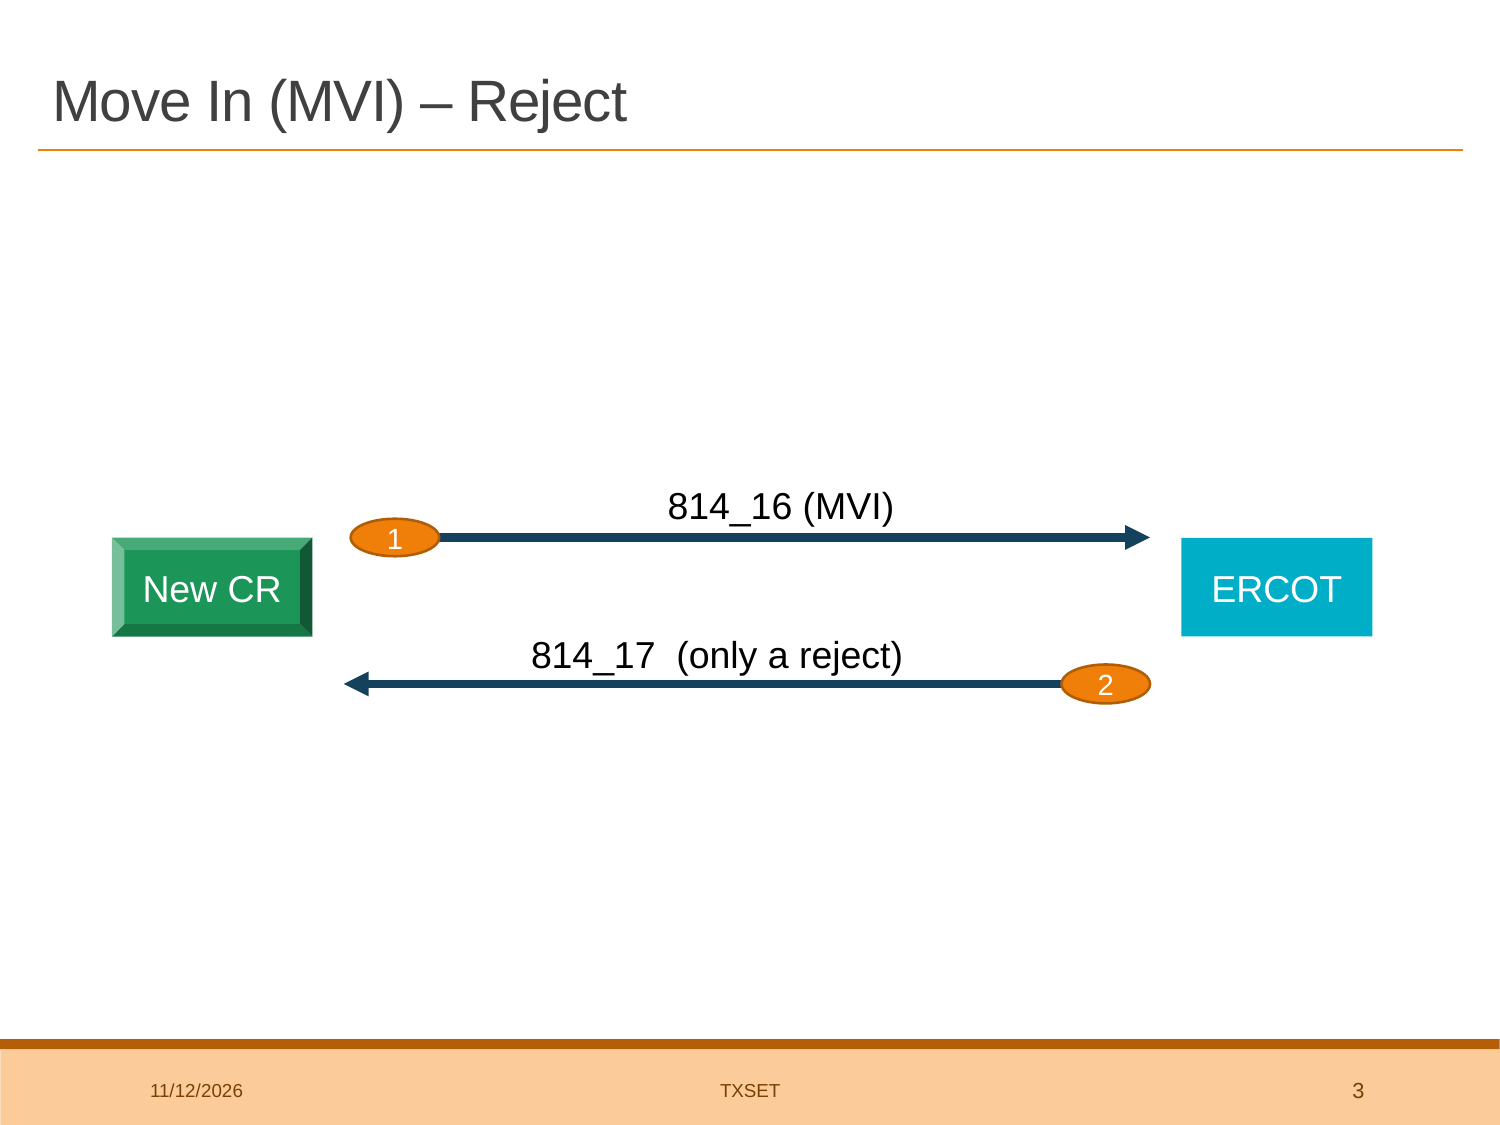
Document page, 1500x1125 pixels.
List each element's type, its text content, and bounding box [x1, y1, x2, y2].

text_box ERCOT [1180, 537, 1374, 638]
text_box New CR [111, 537, 313, 637]
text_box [350, 474, 1151, 557]
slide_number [135, 1059, 440, 1120]
slide_number 3 [1218, 1059, 1380, 1120]
title Move In (MVI) – Reject [37, 37, 1275, 141]
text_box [343, 622, 1151, 704]
footer TxSET [112, 538, 124, 636]
footer TxSET [453, 1059, 1047, 1120]
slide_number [114, 538, 310, 549]
